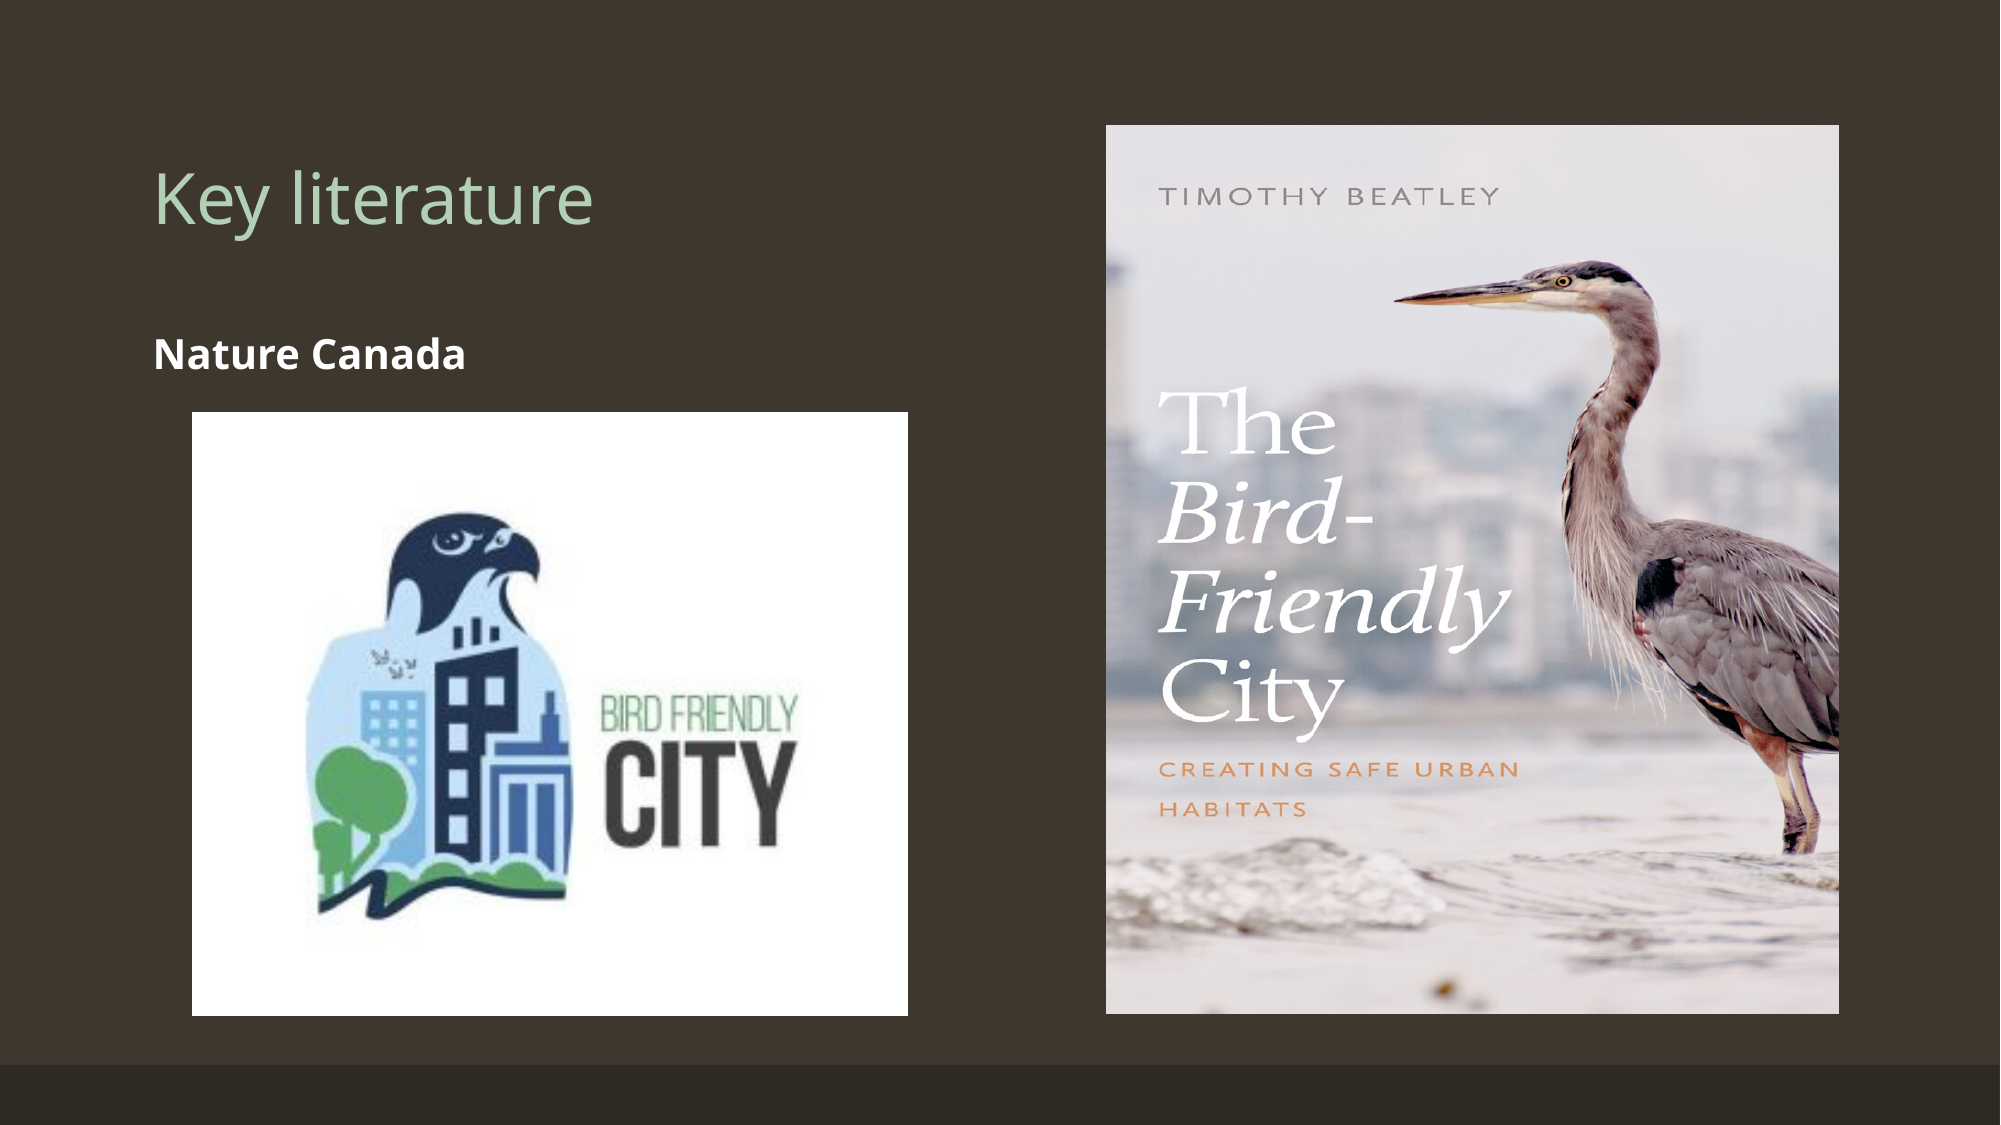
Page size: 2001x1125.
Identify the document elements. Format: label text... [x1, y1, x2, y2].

list Nature Canada [137, 299, 963, 413]
title Key literature [137, 59, 1863, 248]
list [1106, 125, 1839, 1014]
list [192, 412, 908, 1016]
